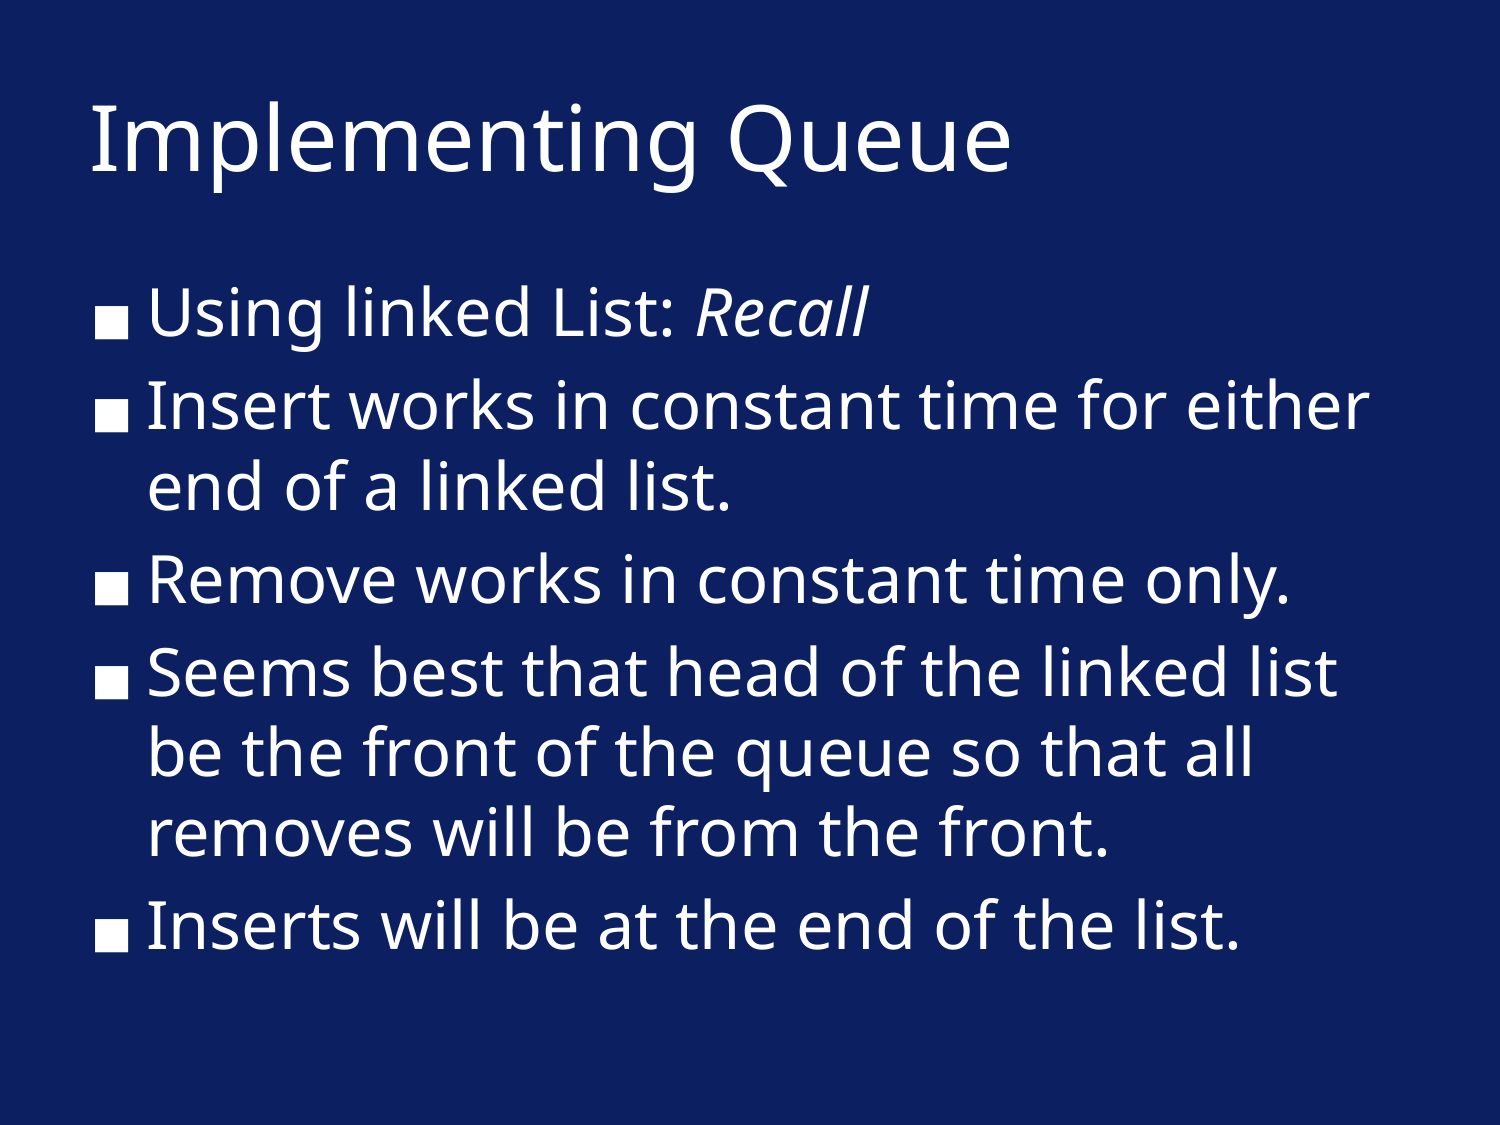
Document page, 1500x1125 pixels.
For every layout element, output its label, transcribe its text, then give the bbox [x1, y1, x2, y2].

list Using linked List: Recall Insert works in constant time for either end of a linked list. Remove works in constant time only. Seems best that head of the linked list be the front of the queue so that all removes will be from the front. Inserts will be at the end of the list. [74, 262, 1425, 1013]
title Implementing Queue [74, 59, 1425, 210]
